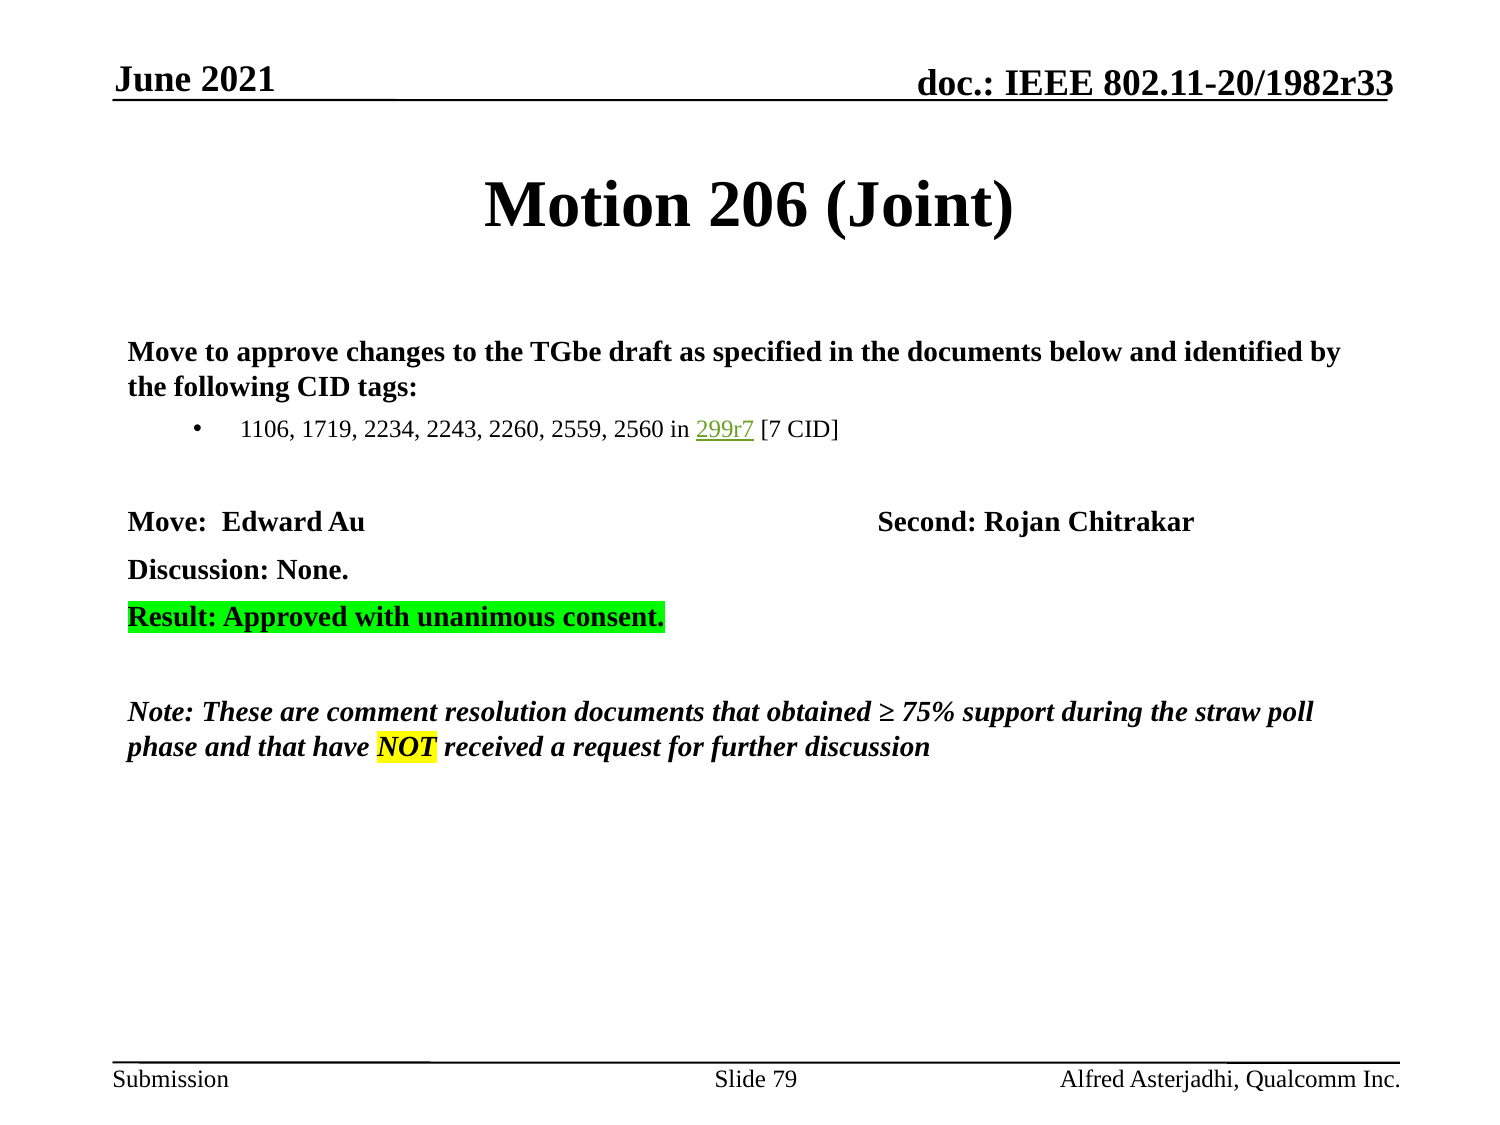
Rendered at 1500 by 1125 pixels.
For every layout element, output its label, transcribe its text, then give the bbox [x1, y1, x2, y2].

slide_number Slide 79 [712, 1061, 800, 1123]
title Motion 206 (Joint) [112, 112, 1388, 288]
list Move to approve changes to the TGbe draft as specified in the documents below and identified by the following CID tags: 1106, 1719, 2234, 2243, 2260, 2559, 2560 in 299r7 [7 CID] Move: Edward Au Second: Rojan Chitrakar Discussion: None. Result: Approved with unanimous consent. Note: These are comment resolution documents that obtained ≥ 75% support during the straw poll phase and that have NOT received a request for further discussion [112, 324, 1388, 1000]
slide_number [114, 54, 423, 100]
footer Alfred Asterjadhi, Qualcomm Inc. [878, 1061, 1402, 1093]
